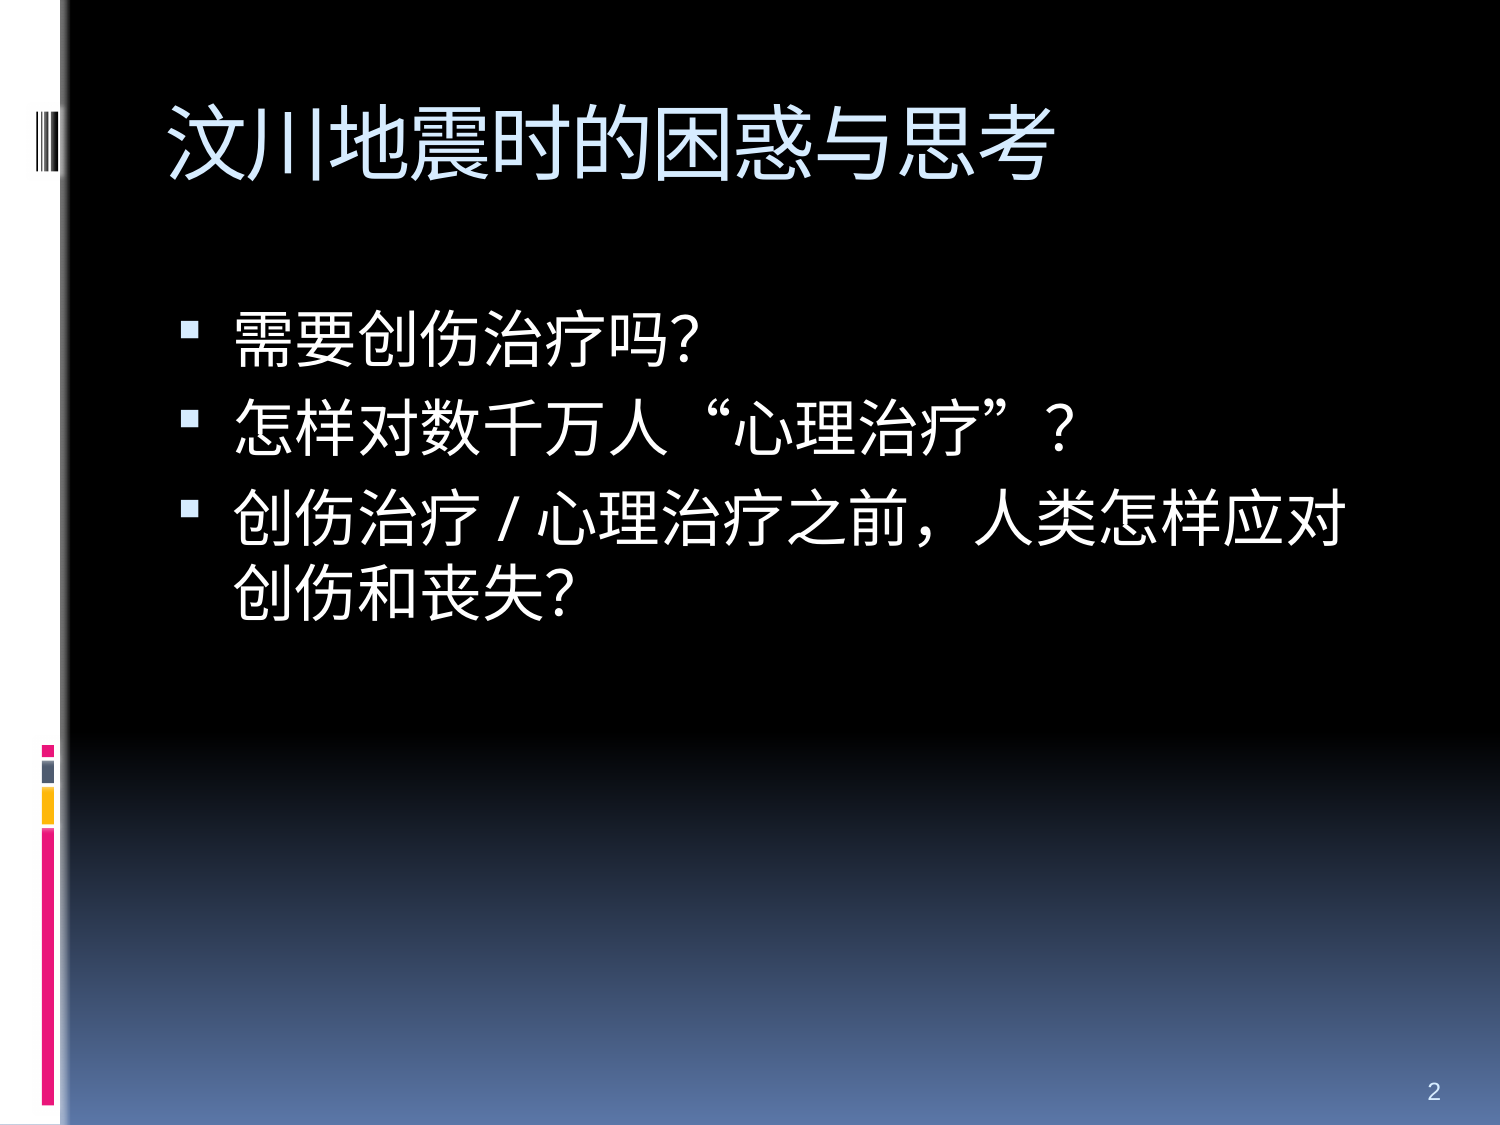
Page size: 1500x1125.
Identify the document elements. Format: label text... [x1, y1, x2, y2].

slide_number 2 [1412, 1052, 1488, 1113]
title 汶川地震时的困惑与思考 [150, 83, 1425, 234]
list 需要创伤治疗吗？ 怎样对数千万人“心理治疗”？ 创伤治疗/心理治疗之前，人类怎样应对创伤和丧失？ [150, 292, 1425, 1043]
